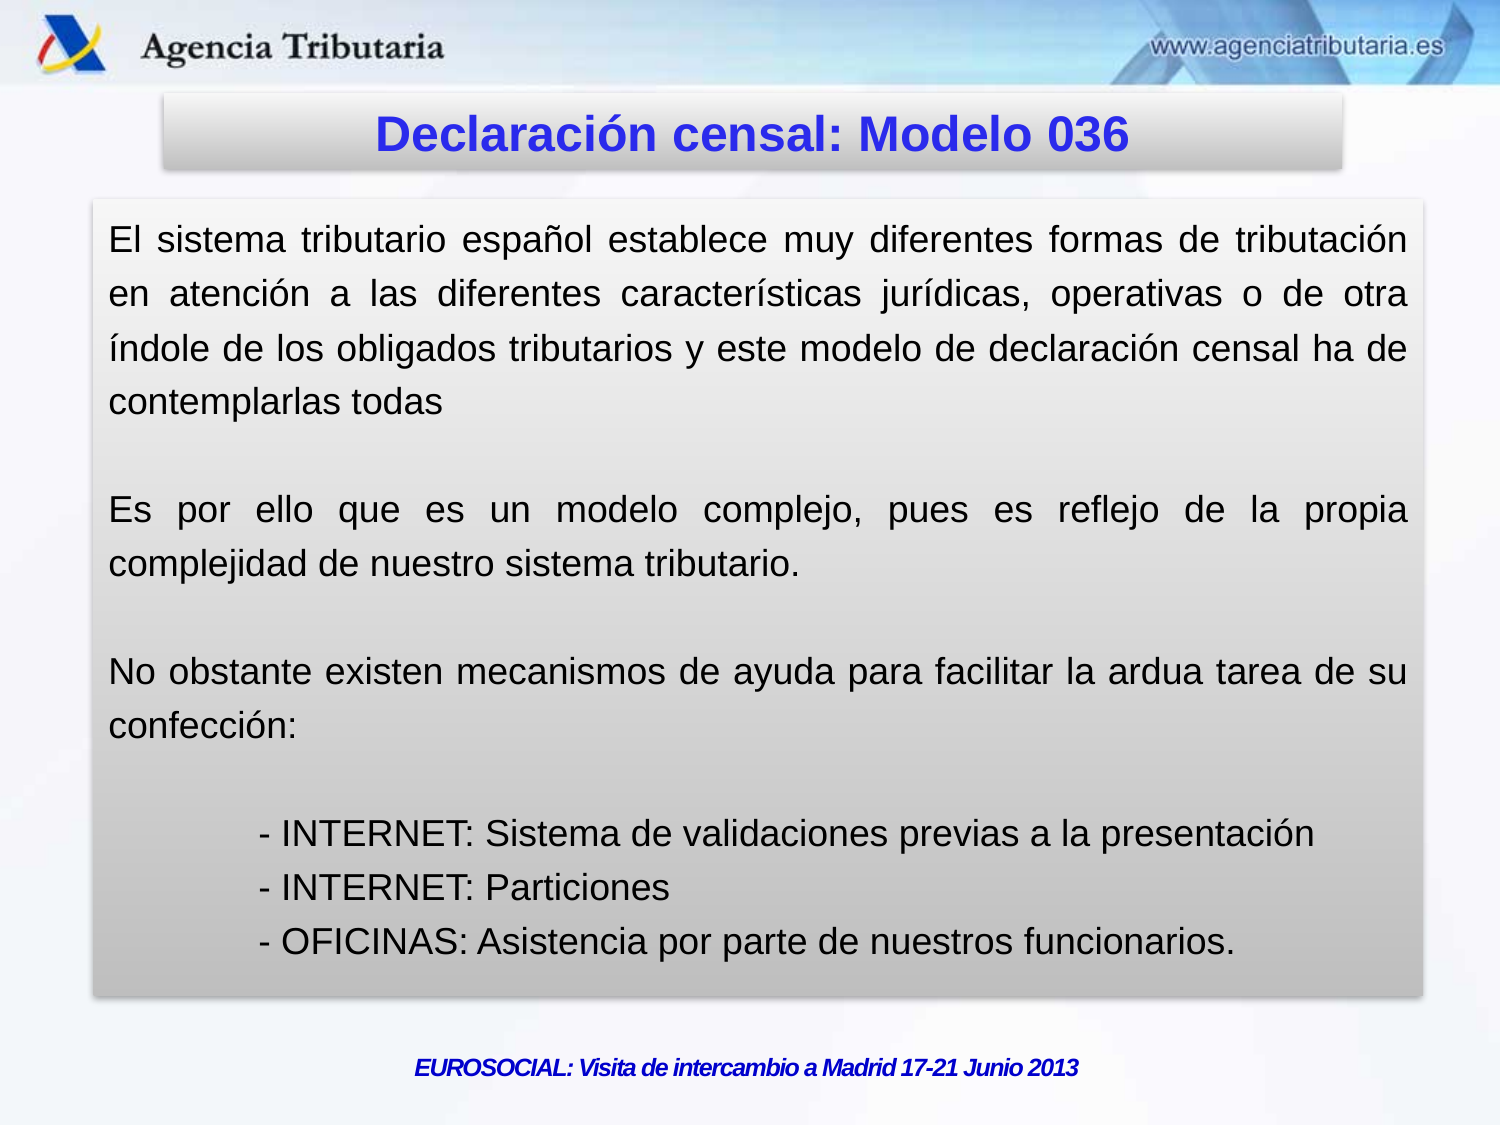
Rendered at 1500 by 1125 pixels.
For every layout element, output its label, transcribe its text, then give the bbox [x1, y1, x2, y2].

text_box El sistema tributario español establece muy diferentes formas de tributación en atención a las diferentes características jurídicas, operativas o de otra índole de los obligados tributarios y este modelo de declaración censal ha de contemplarlas todas Es por ello que es un modelo complejo, pues es reflejo de la propia complejidad de nuestro sistema tributario. No obstante existen mecanismos de ayuda para facilitar la ardua tarea de su confección: - INTERNET: Sistema de validaciones previas a la presentación - INTERNET: Particiones - OFICINAS: Asistencia por parte de nuestros funcionarios. [93, 199, 1424, 996]
picture [0, 0, 1500, 1125]
text_box Declaración censal: Modelo 036 [163, 93, 1343, 169]
text_box EUROSOCIAL: Visita de intercambio a Madrid 17-21 Junio 2013 [46, 1044, 1454, 1090]
